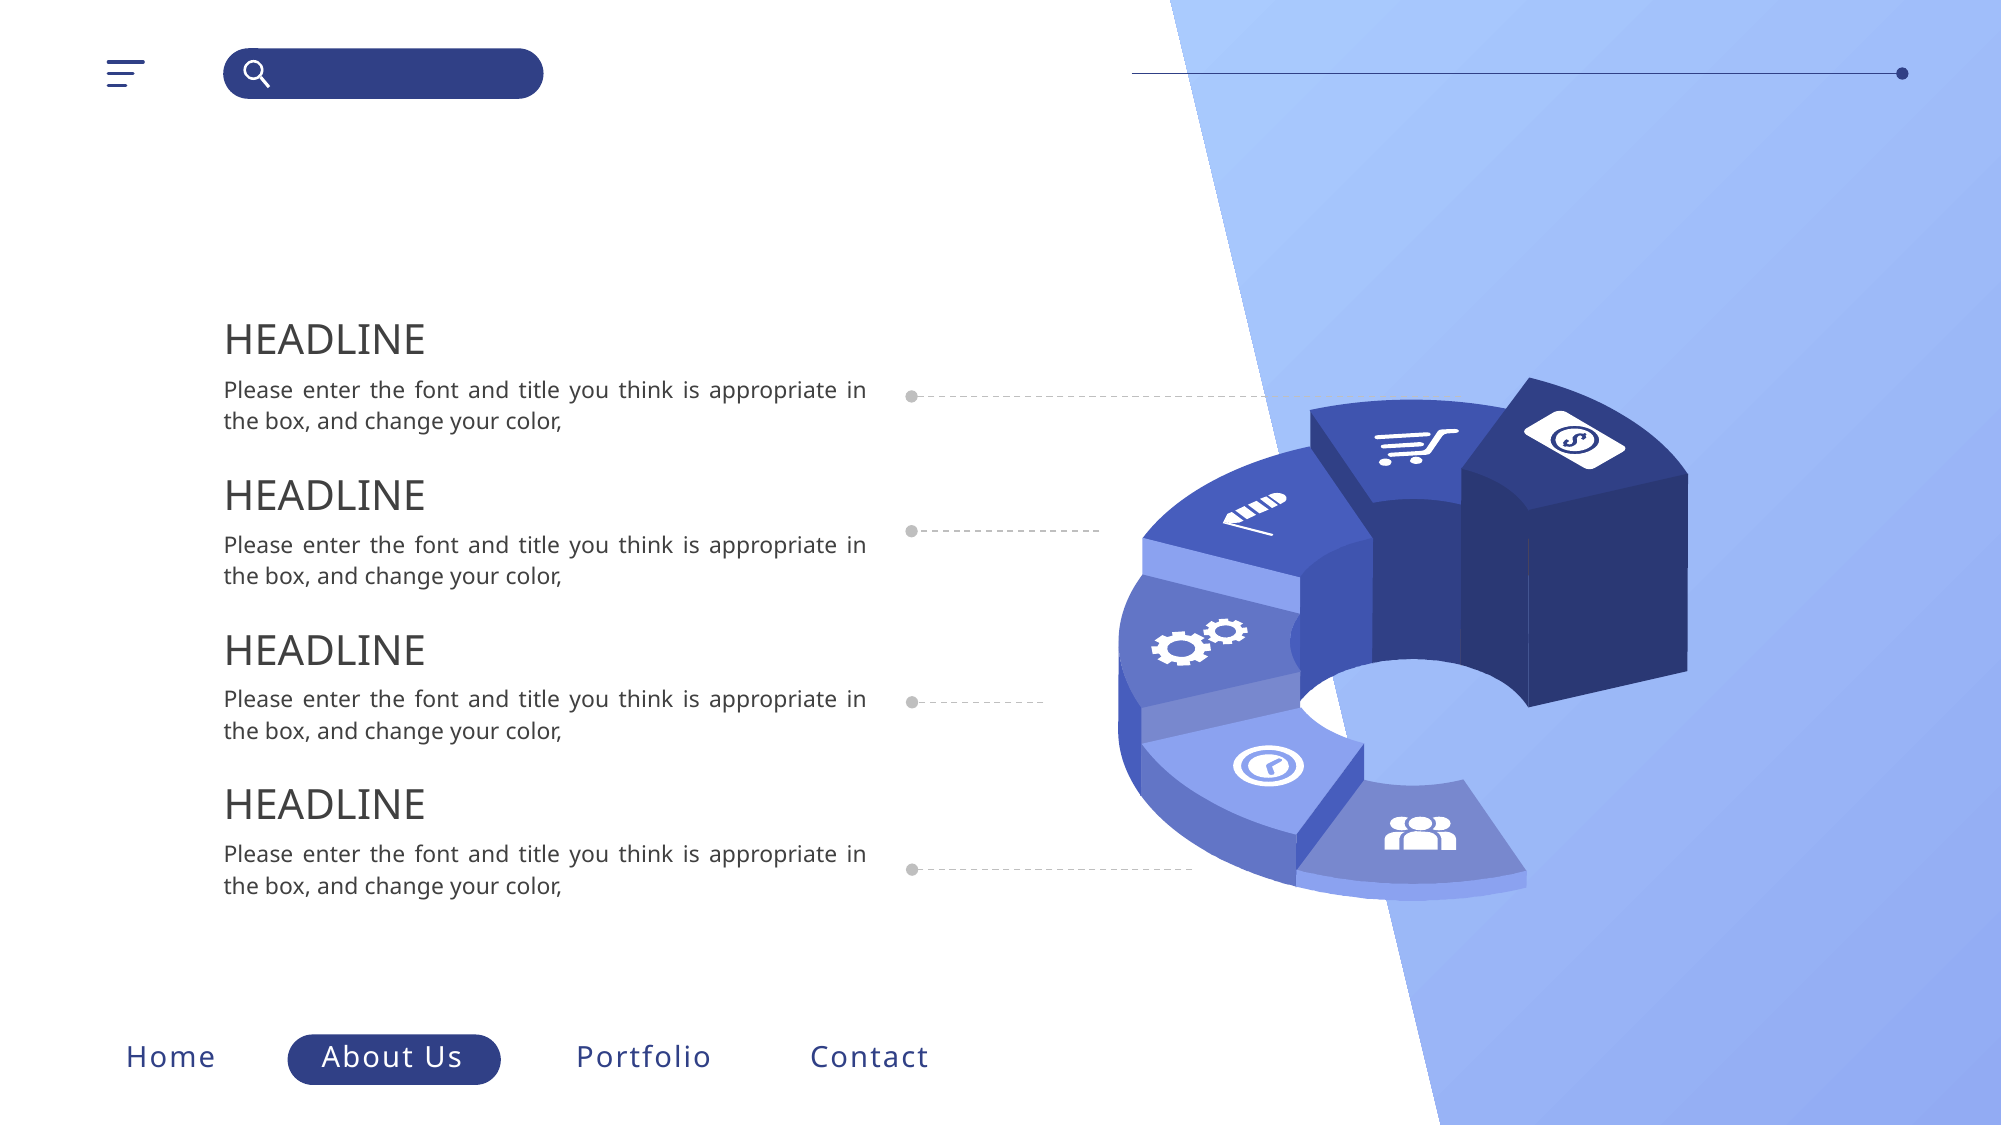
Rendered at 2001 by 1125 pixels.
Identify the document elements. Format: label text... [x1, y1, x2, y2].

text_box Contact [795, 1030, 953, 1081]
text_box Please enter the font and title you think is appropriate in the box, and change your color, [208, 518, 883, 597]
text_box Please enter the font and title you think is appropriate in the box, and change your color, [208, 673, 883, 752]
text_box HEADLINE [208, 615, 540, 681]
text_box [108, 48, 544, 99]
text_box Please enter the font and title you think is appropriate in the box, and change your color, [208, 828, 883, 906]
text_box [287, 1030, 501, 1085]
text_box HEADLINE [208, 770, 540, 836]
text_box Portfolio [561, 1030, 727, 1081]
text_box [1169, 0, 2000, 1125]
text_box HEADLINE [208, 460, 540, 526]
text_box Please enter the font and title you think is appropriate in the box, and change your color, [208, 364, 883, 442]
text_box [1109, 330, 1689, 901]
text_box HEADLINE [208, 306, 540, 371]
text_box Home [111, 1030, 231, 1081]
